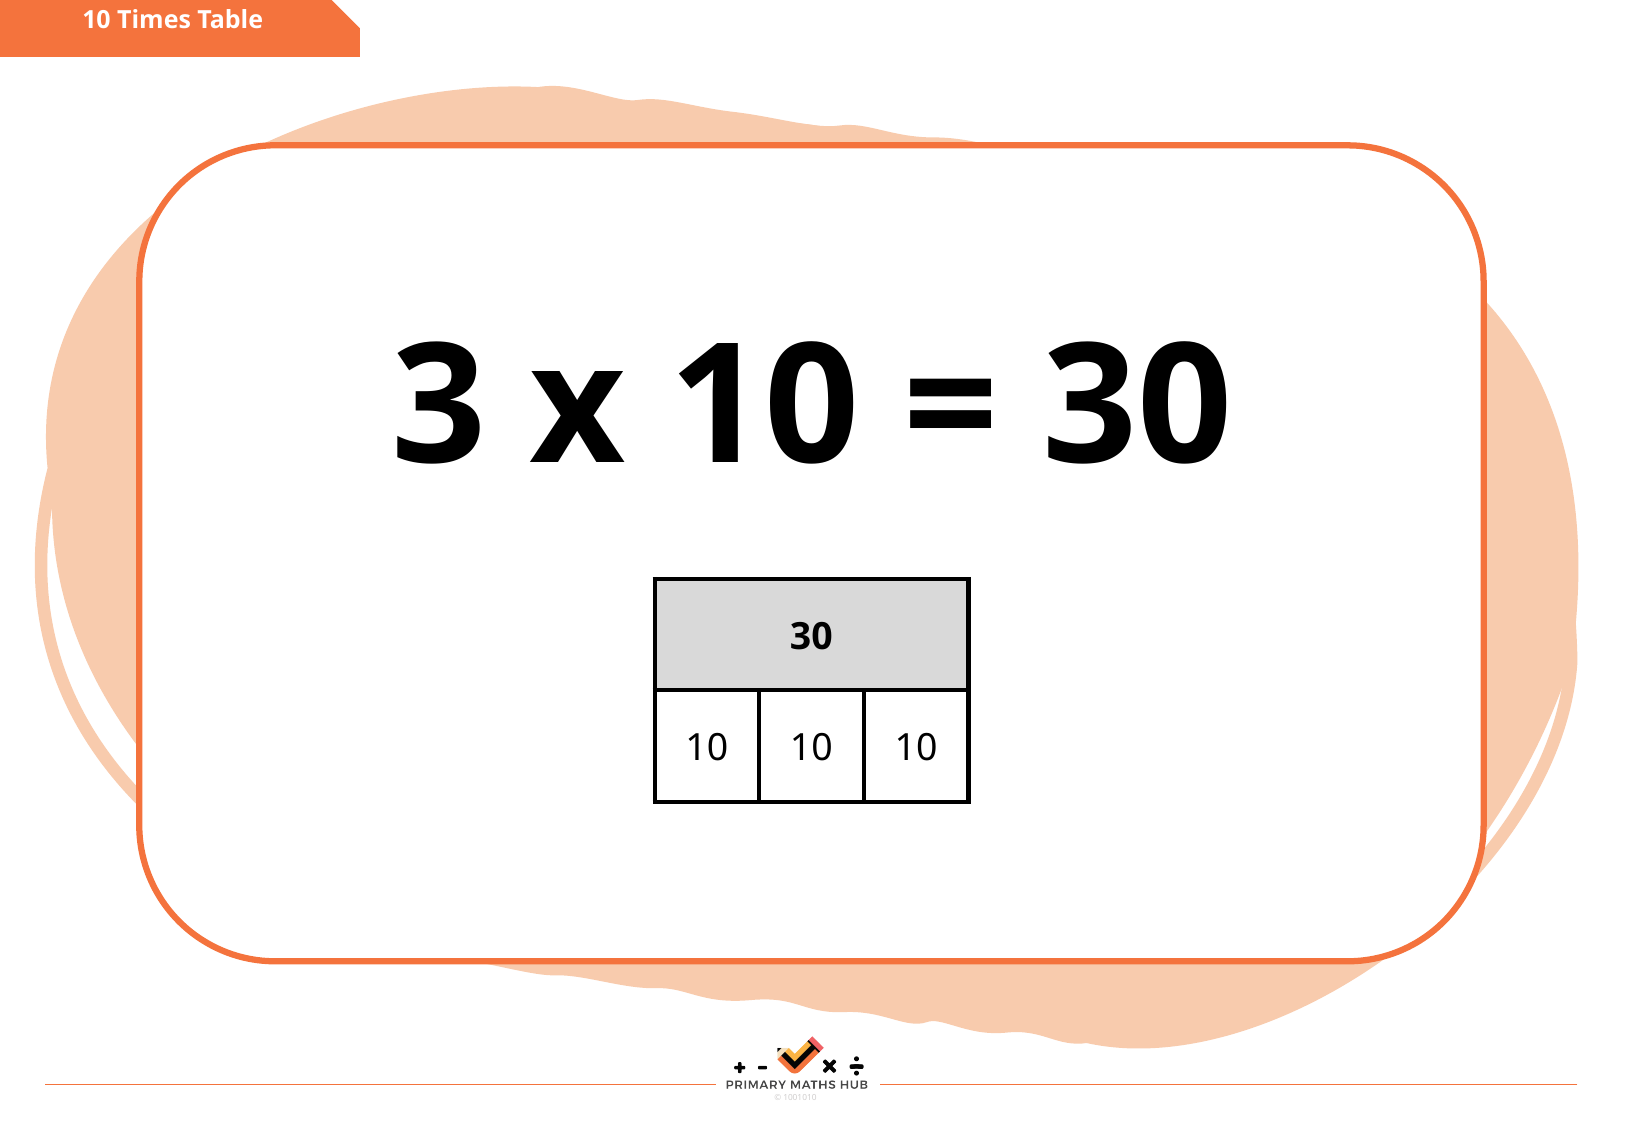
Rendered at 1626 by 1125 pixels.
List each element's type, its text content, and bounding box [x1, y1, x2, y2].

text_box [273, 91, 956, 144]
text_box 3 x 10 = 30 [140, 288, 1485, 503]
text_box 10 Times Table [0, 0, 361, 58]
table_cell 10 [761, 692, 862, 800]
table_cell 10 [657, 692, 757, 800]
text_box [138, 144, 1485, 963]
text_box [1479, 300, 1579, 867]
picture [722, 1034, 872, 1094]
text_box [39, 214, 155, 799]
table_header 30 [657, 581, 966, 688]
text_box [496, 960, 1374, 1044]
text_box © 1001010 [720, 1084, 870, 1110]
table_cell 10 [866, 692, 966, 800]
